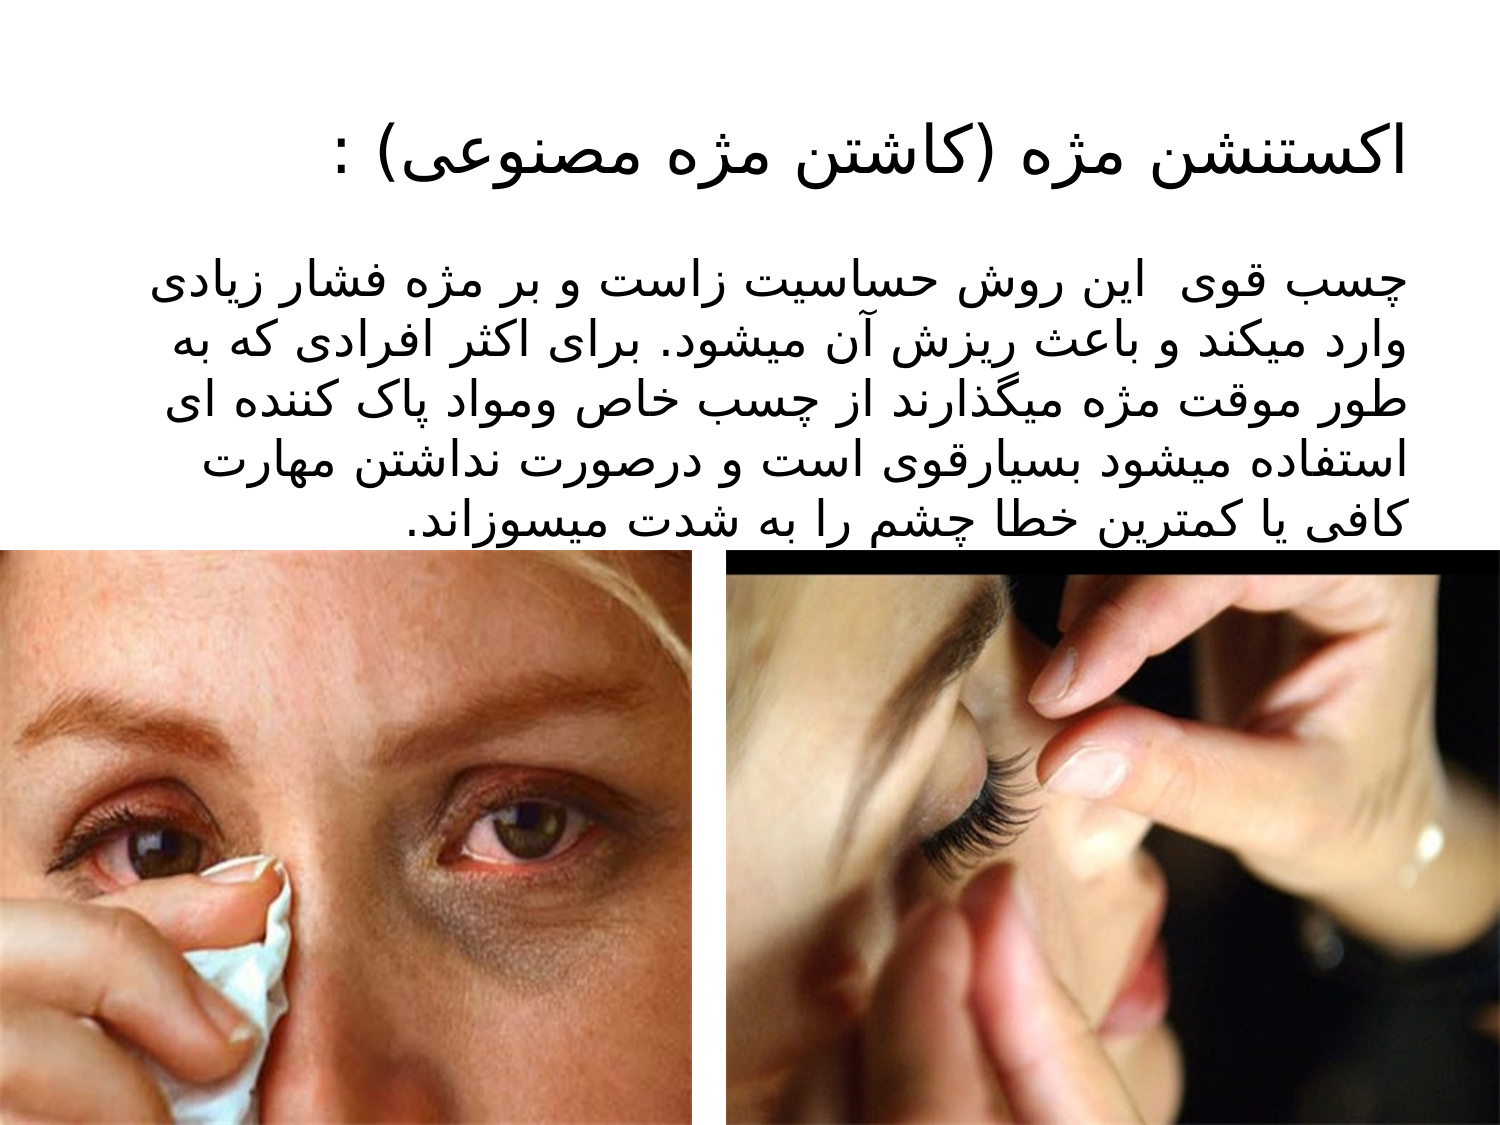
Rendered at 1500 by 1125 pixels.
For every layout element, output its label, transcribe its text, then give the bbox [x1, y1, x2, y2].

title اکستنشن مژه (کاشتن مژه مصنوعی) : چسب قوی این روش حساسیت زاست و بر مژه فشار زیادی وارد میکند و باعث ریزش آن میشود. برای اکثر افرادی که به طور موقت مژه میگذارند از چسب خاص ومواد پاک کننده ای استفاده میشود بسیارقوی است و درصورت نداشتن مهارت کافی یا کمترین خطا چشم را به شدت میسوزاند. [75, 45, 1425, 668]
picture [726, 550, 1500, 1125]
picture [0, 550, 692, 1125]
